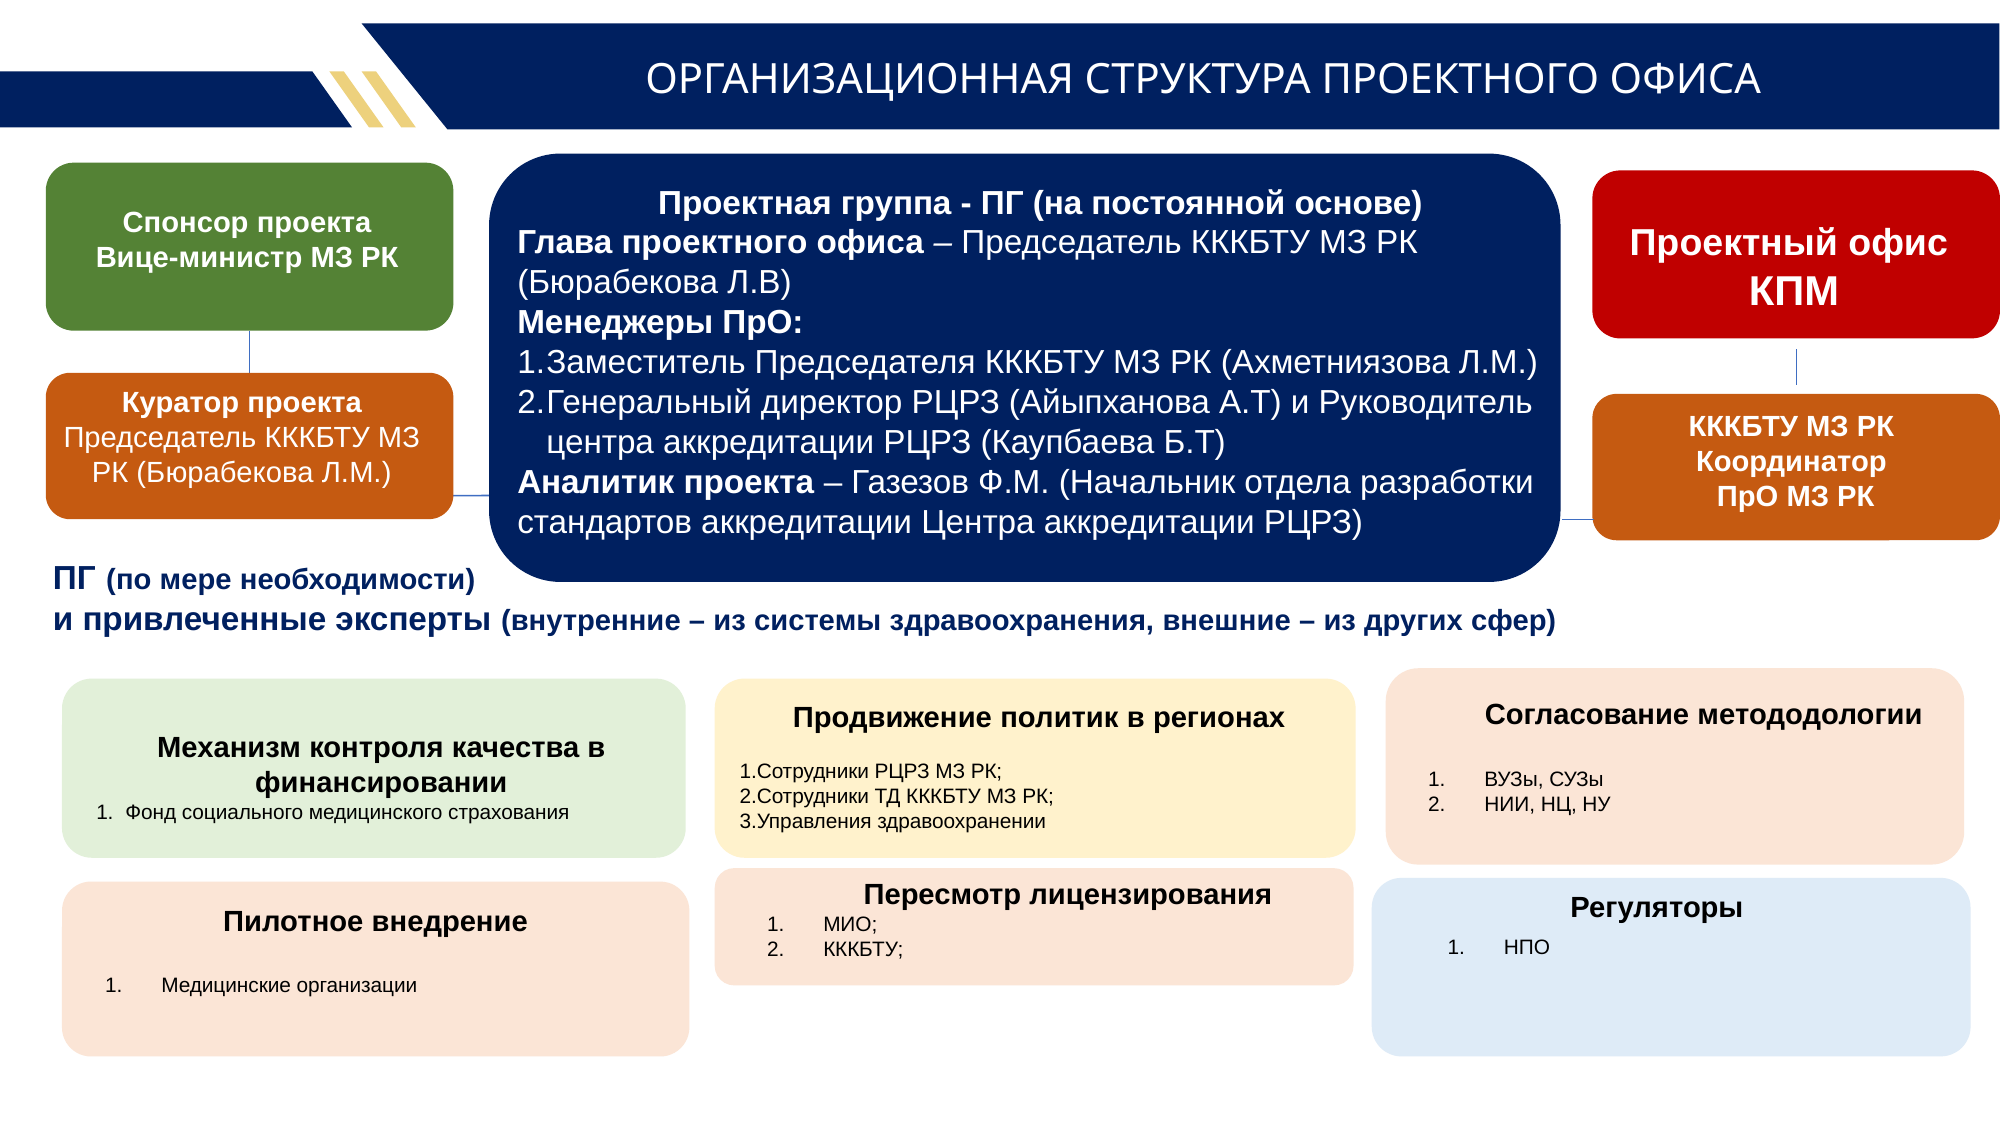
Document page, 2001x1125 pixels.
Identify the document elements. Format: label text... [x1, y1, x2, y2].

text_box [329, 71, 384, 128]
text_box [361, 71, 404, 128]
text_box [361, 23, 404, 76]
title ОРГАНИЗАЦИОННАЯ СТРУКТУРА ПРОЕКТНОГО ОФИСА [404, 23, 2000, 130]
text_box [32, 153, 2000, 646]
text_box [61, 668, 1995, 1125]
text_box [0, 71, 353, 128]
